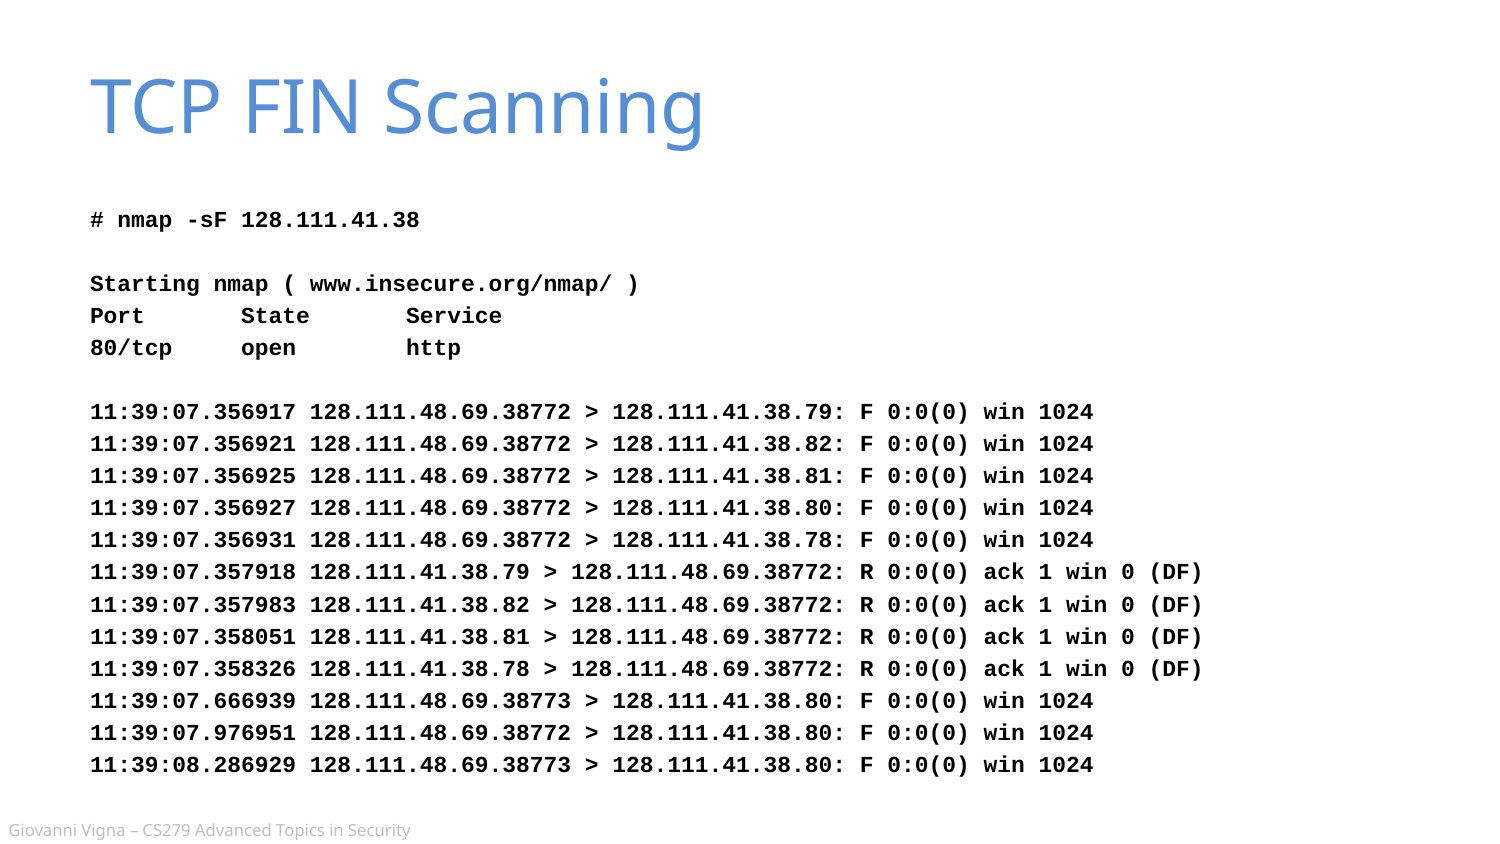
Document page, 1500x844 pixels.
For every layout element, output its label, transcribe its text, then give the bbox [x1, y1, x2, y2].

list # nmap -sF 128.111.41.38 Starting nmap ( www.insecure.org/nmap/ ) Port State Service 80/tcp open http 11:39:07.356917 128.111.48.69.38772 > 128.111.41.38.79: F 0:0(0) win 1024 11:39:07.356921 128.111.48.69.38772 > 128.111.41.38.82: F 0:0(0) win 1024 11:39:07.356925 128.111.48.69.38772 > 128.111.41.38.81: F 0:0(0) win 1024 11:39:07.356927 128.111.48.69.38772 > 128.111.41.38.80: F 0:0(0) win 1024 11:39:07.356931 128.111.48.69.38772 > 128.111.41.38.78: F 0:0(0) win 1024 11:39:07.357918 128.111.41.38.79 > 128.111.48.69.38772: R 0:0(0) ack 1 win 0 (DF) 11:39:07.357983 128.111.41.38.82 > 128.111.48.69.38772: R 0:0(0) ack 1 win 0 (DF) 11:39:07.358051 128.111.41.38.81 > 128.111.48.69.38772: R 0:0(0) ack 1 win 0 (DF) 11:39:07.358326 128.111.41.38.78 > 128.111.48.69.38772: R 0:0(0) ack 1 win 0 (DF) 11:39:07.666939 128.111.48.69.38773 > 128.111.41.38.80: F 0:0(0) win 1024 11:39:07.976951 128.111.48.69.38772 > 128.111.41.38.80: F 0:0(0) win 1024 11:39:08.286929 128.111.48.69.38773 > 128.111.41.38.80: F 0:0(0) win 1024 [75, 196, 1425, 813]
title TCP FIN Scanning [75, 33, 1425, 175]
